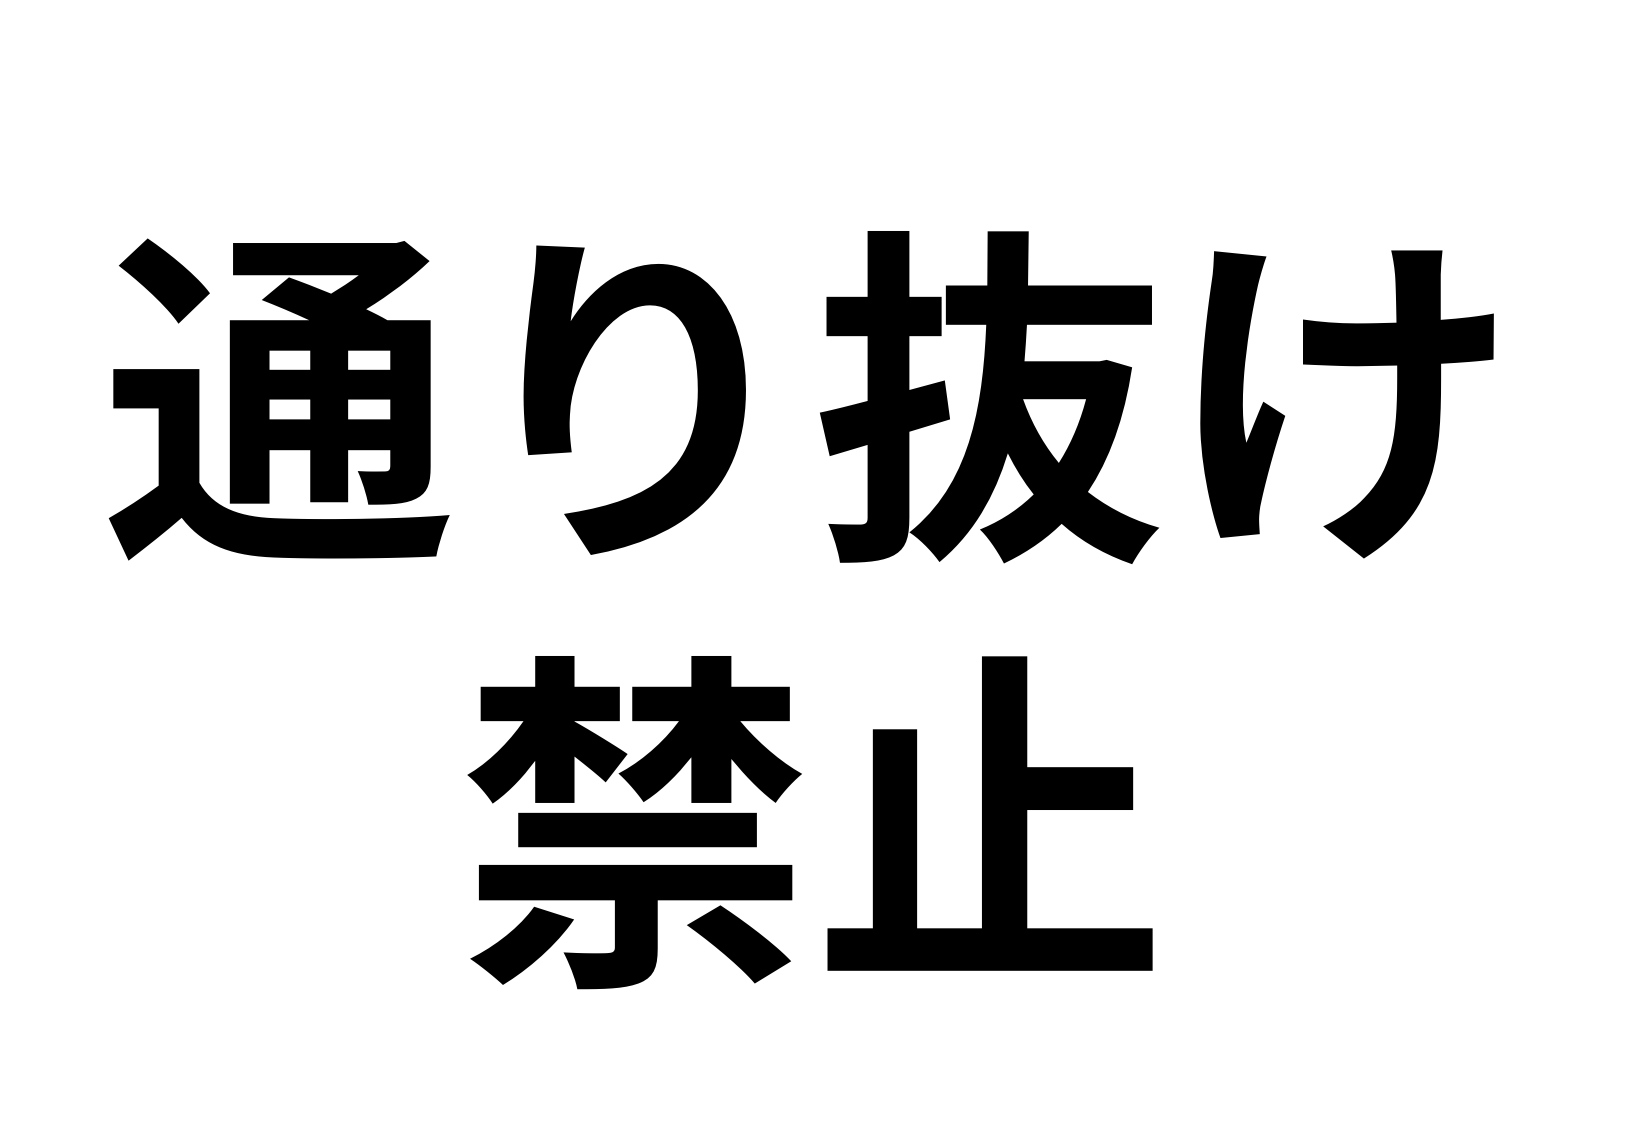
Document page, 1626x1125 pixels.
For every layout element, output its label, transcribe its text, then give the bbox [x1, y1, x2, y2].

text_box 通り抜け禁止 [0, 171, 1625, 1036]
